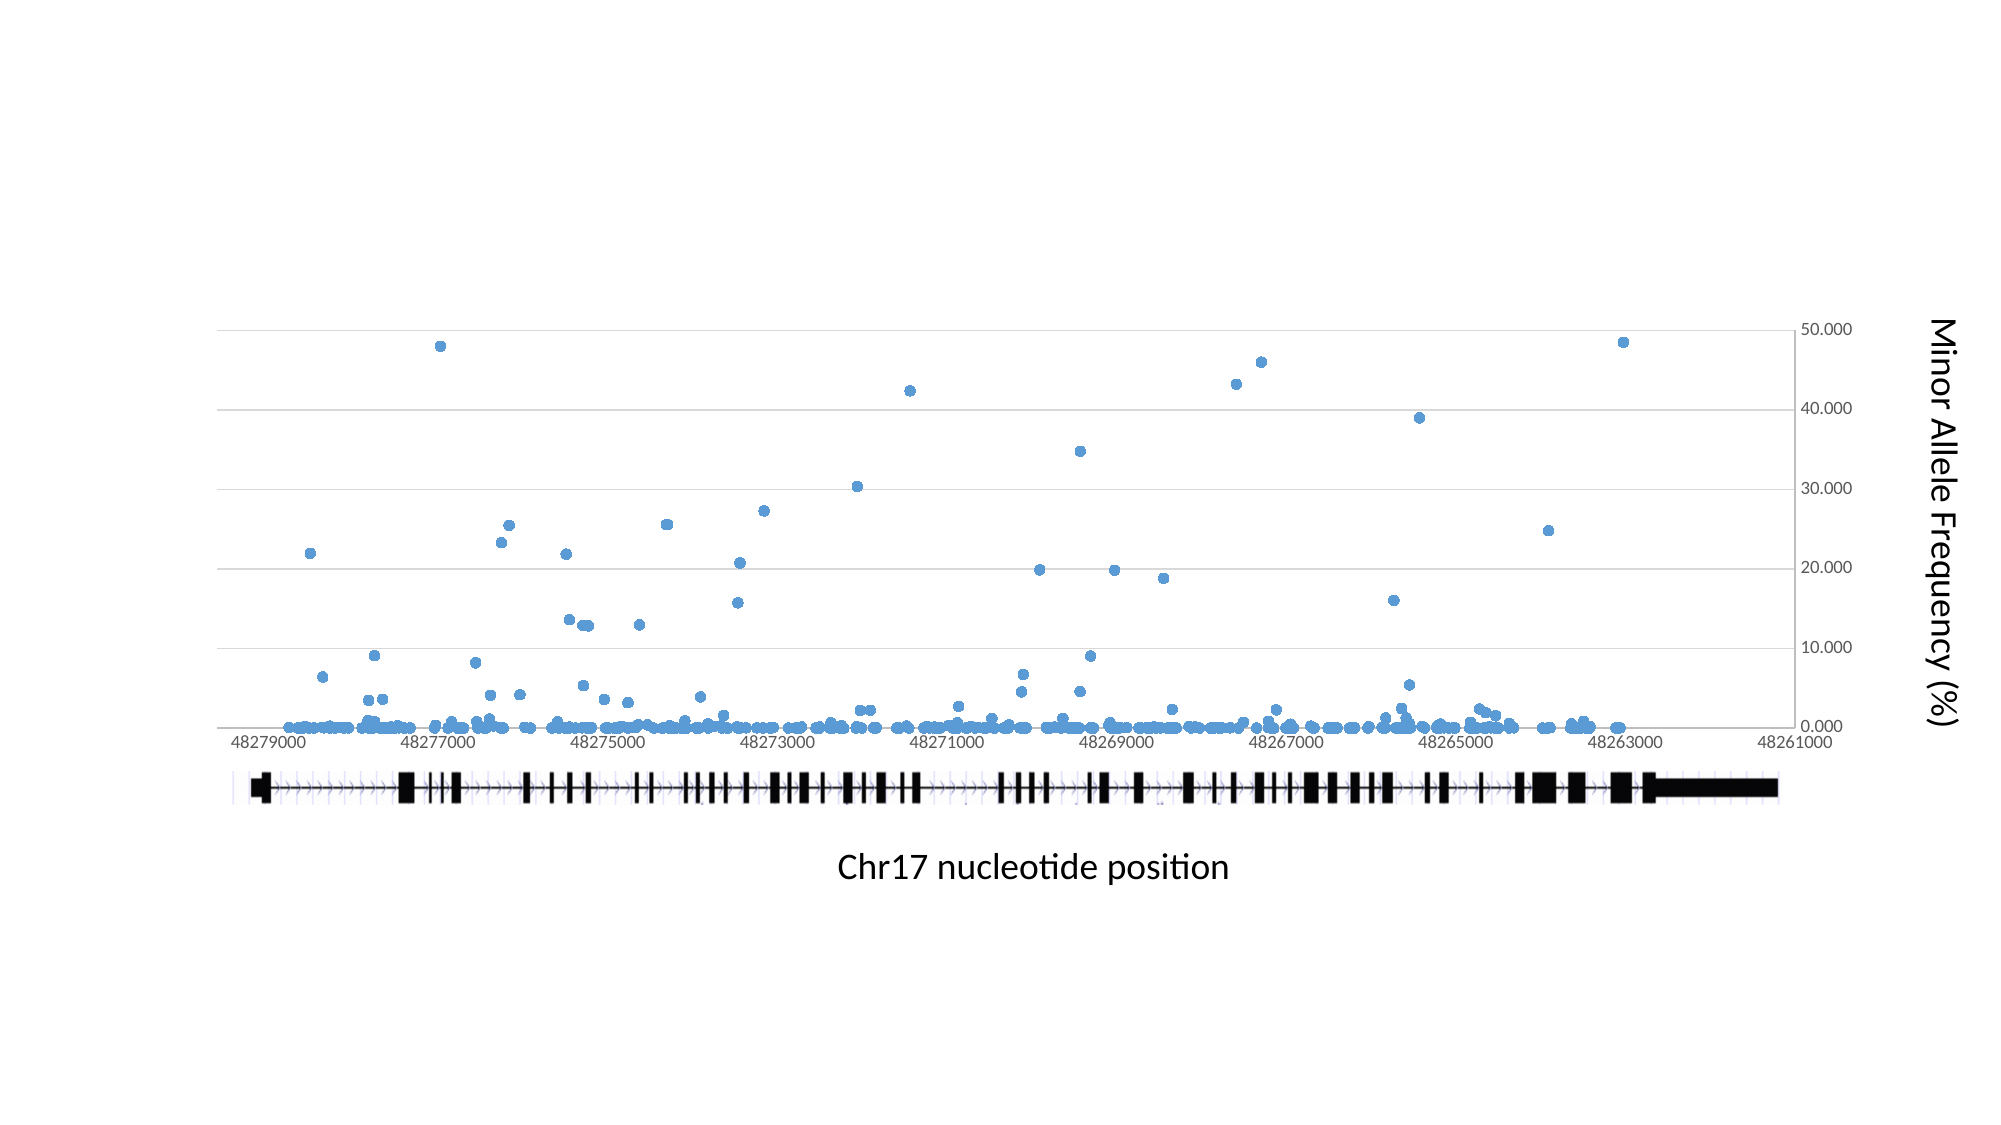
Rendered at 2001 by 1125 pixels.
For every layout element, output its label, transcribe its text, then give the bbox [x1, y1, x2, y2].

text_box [24, 263, 1890, 987]
text_box Minor Allele Frequency (%) [1916, 302, 1977, 744]
